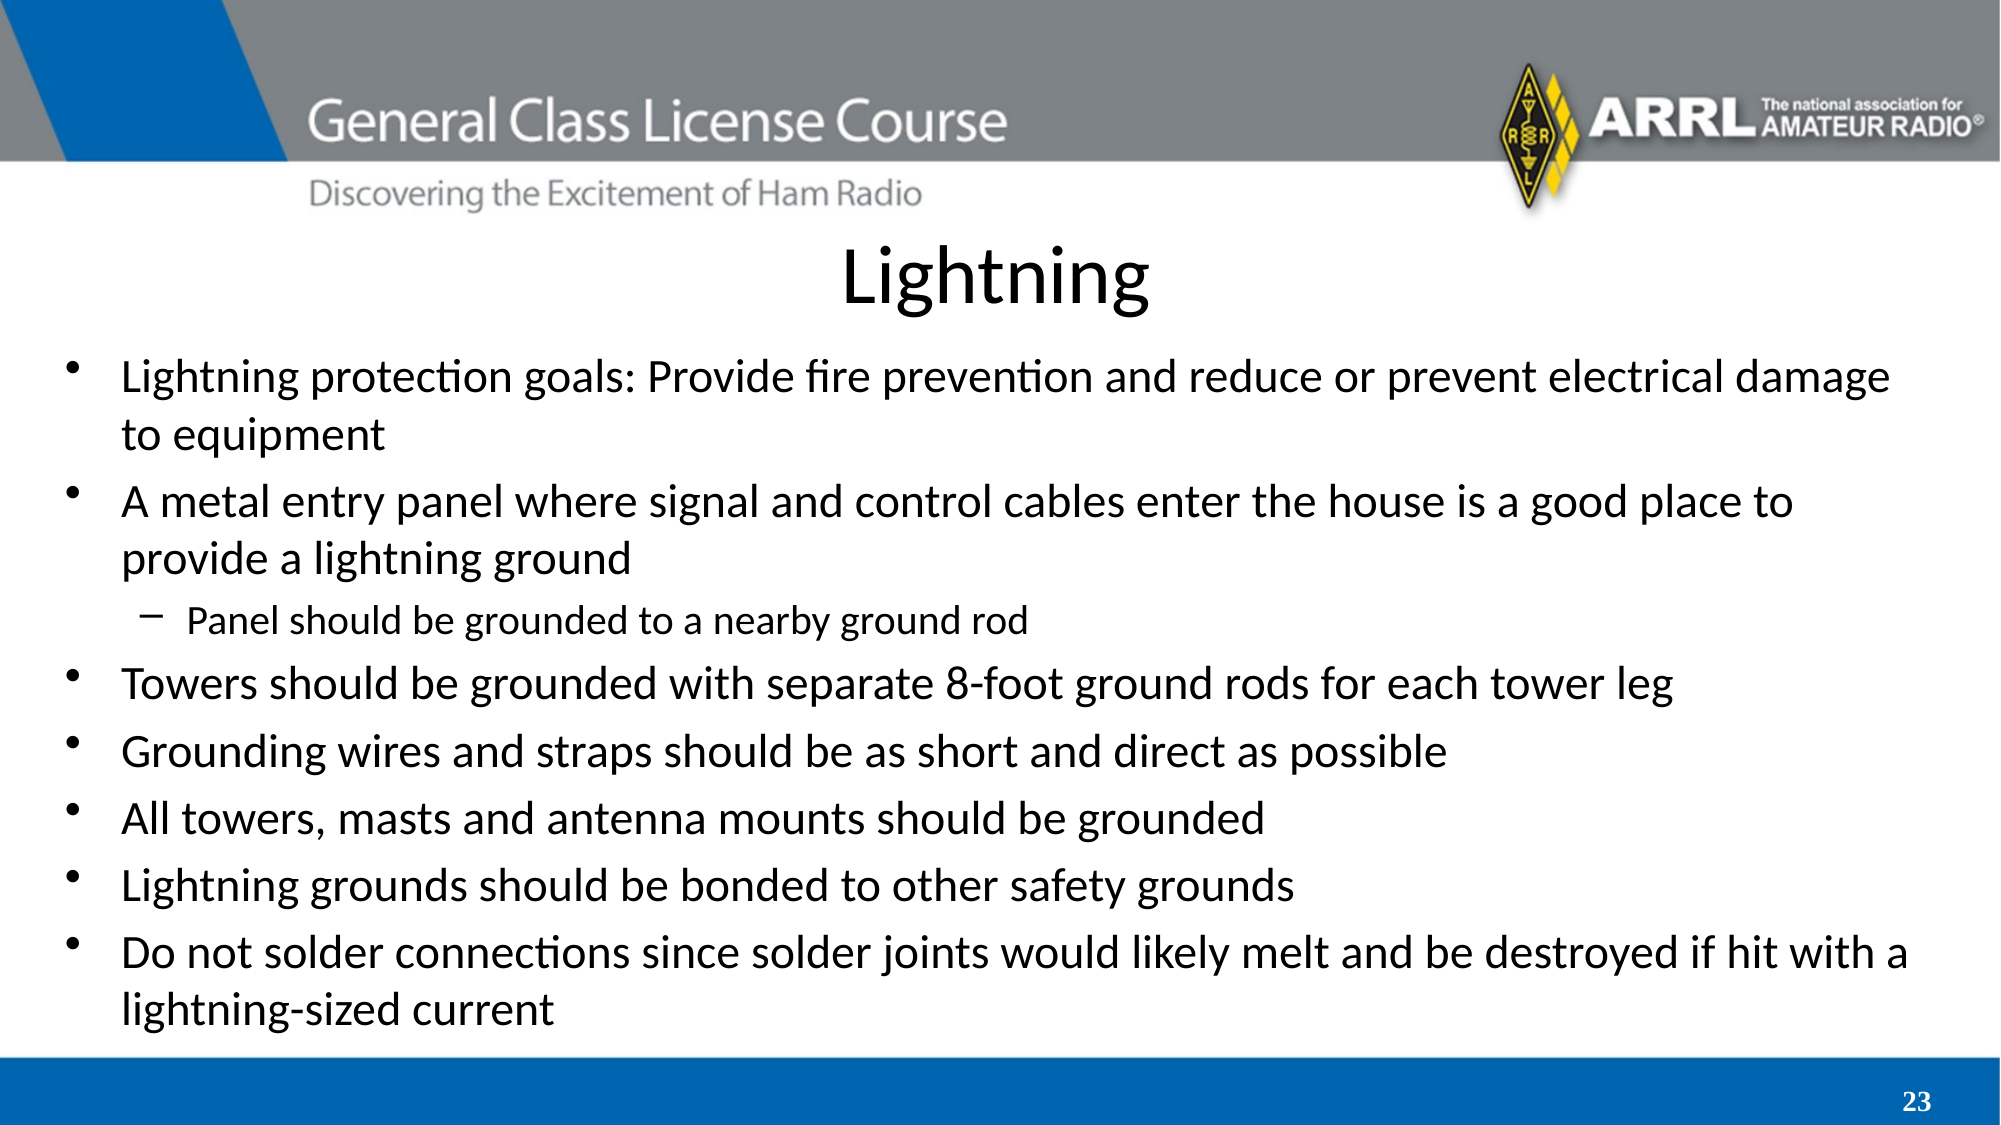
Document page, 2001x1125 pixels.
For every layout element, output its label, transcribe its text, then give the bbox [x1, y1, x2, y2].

title Lightning [96, 212, 1897, 337]
list Lightning protection goals: Provide fire prevention and reduce or prevent electrical damage to equipment A metal entry panel where signal and control cables enter the house is a good place to provide a lightning ground Panel should be grounded to a nearby ground rod Towers should be grounded with separate 8-foot ground rods for each tower leg Grounding wires and straps should be as short and direct as possible All towers, masts and antenna mounts should be grounded Lightning grounds should be bonded to other safety grounds Do not solder connections since solder joints would likely melt and be destroyed if hit with a lightning-sized current [50, 337, 1950, 1041]
picture [0, 0, 2001, 1125]
